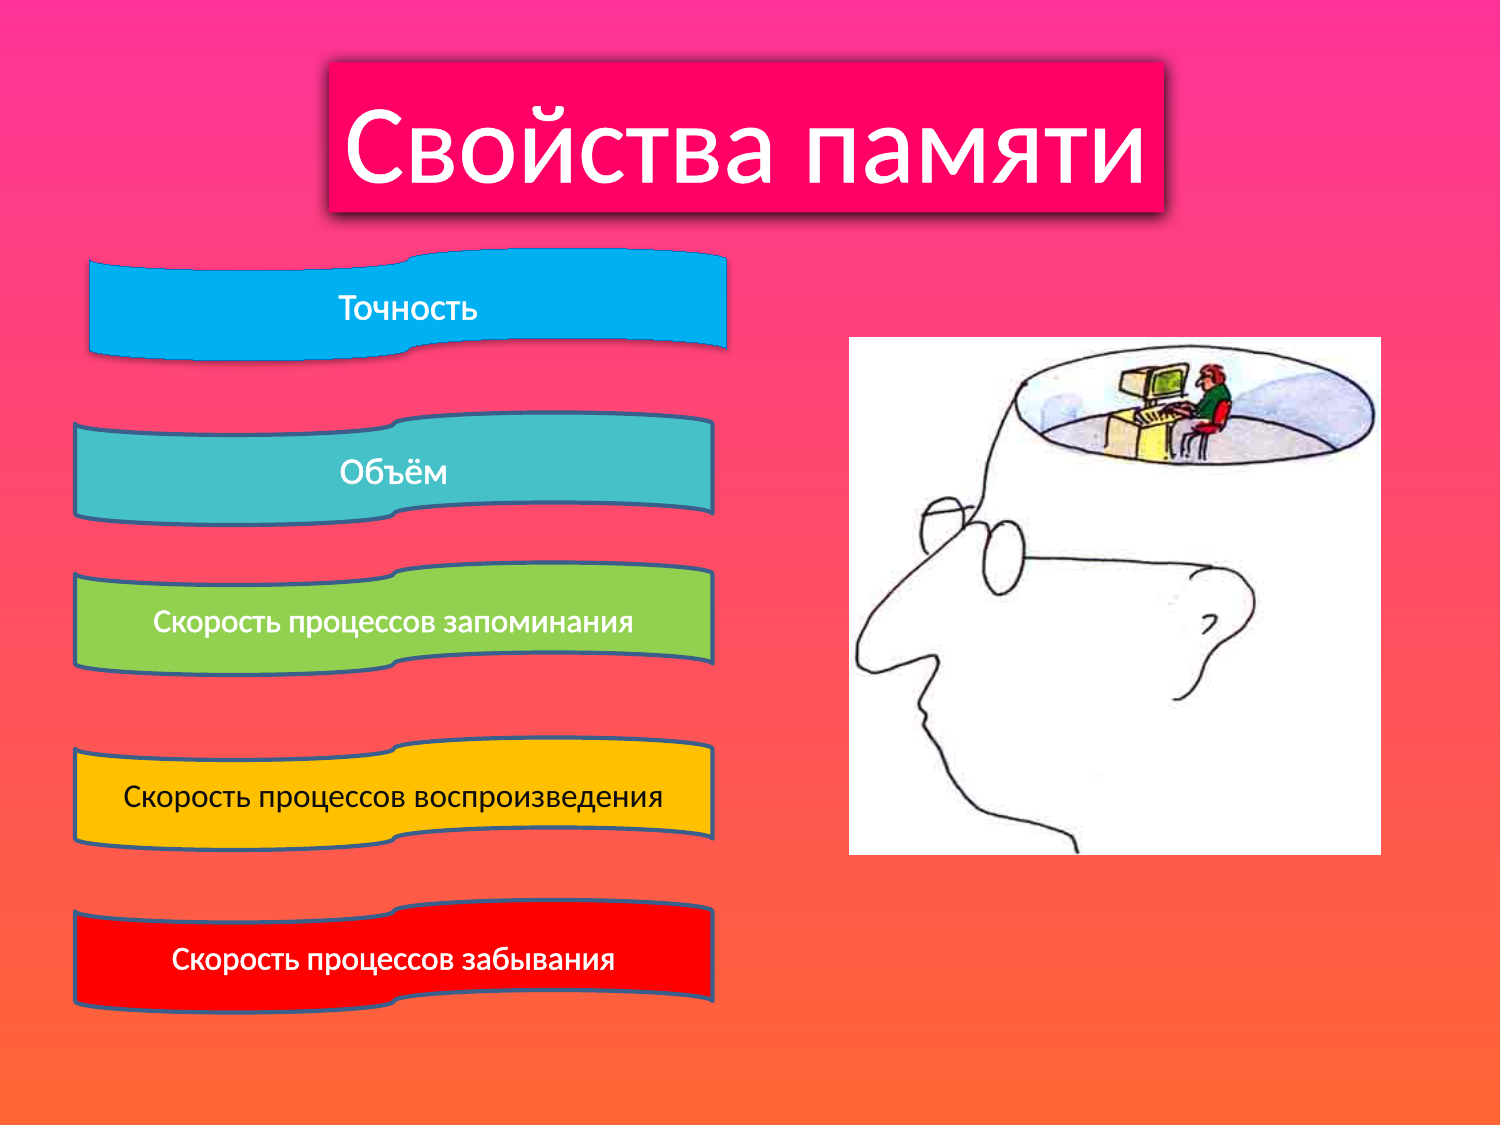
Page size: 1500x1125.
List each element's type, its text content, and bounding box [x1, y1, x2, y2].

text_box Объём [72, 410, 715, 528]
text_box Скорость процессов запоминания [72, 560, 715, 678]
text_box Скорость процессов забывания [72, 897, 715, 1015]
text_box Скорость процессов воспроизведения [72, 735, 715, 853]
text_box Свойства памяти [329, 62, 1164, 213]
text_box Точность [89, 248, 727, 361]
picture [849, 337, 1381, 855]
